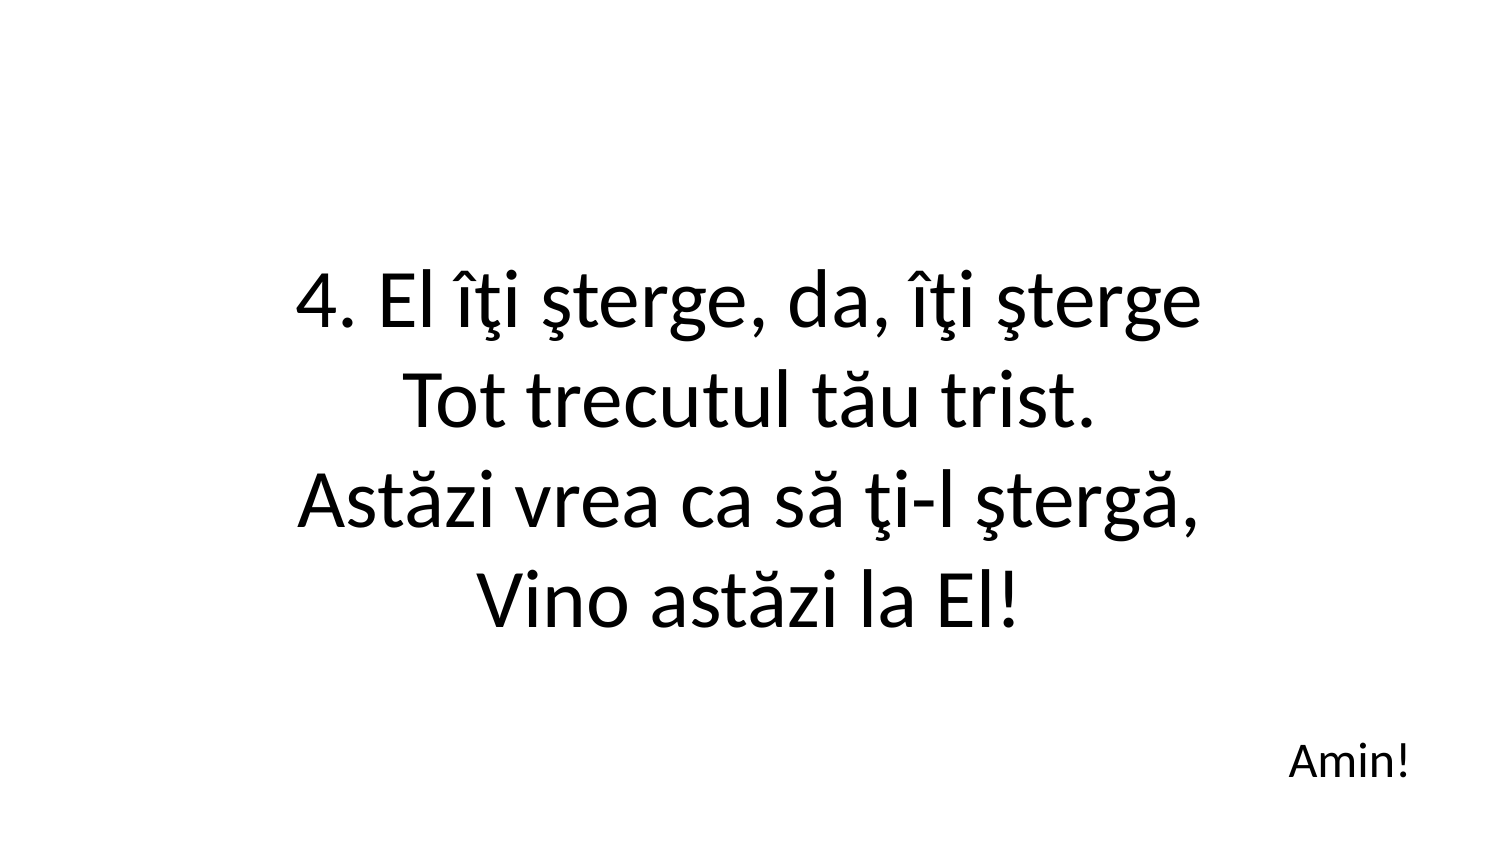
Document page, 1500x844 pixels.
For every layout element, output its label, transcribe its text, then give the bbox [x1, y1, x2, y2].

text_box Amin! [1273, 674, 1427, 795]
text_box 4. El îţi şterge, da, îţi şterge Tot trecutul tău trist. Astăzi vrea ca să ţi-l ştergă, Vino astăzi la El! [280, 192, 1220, 652]
